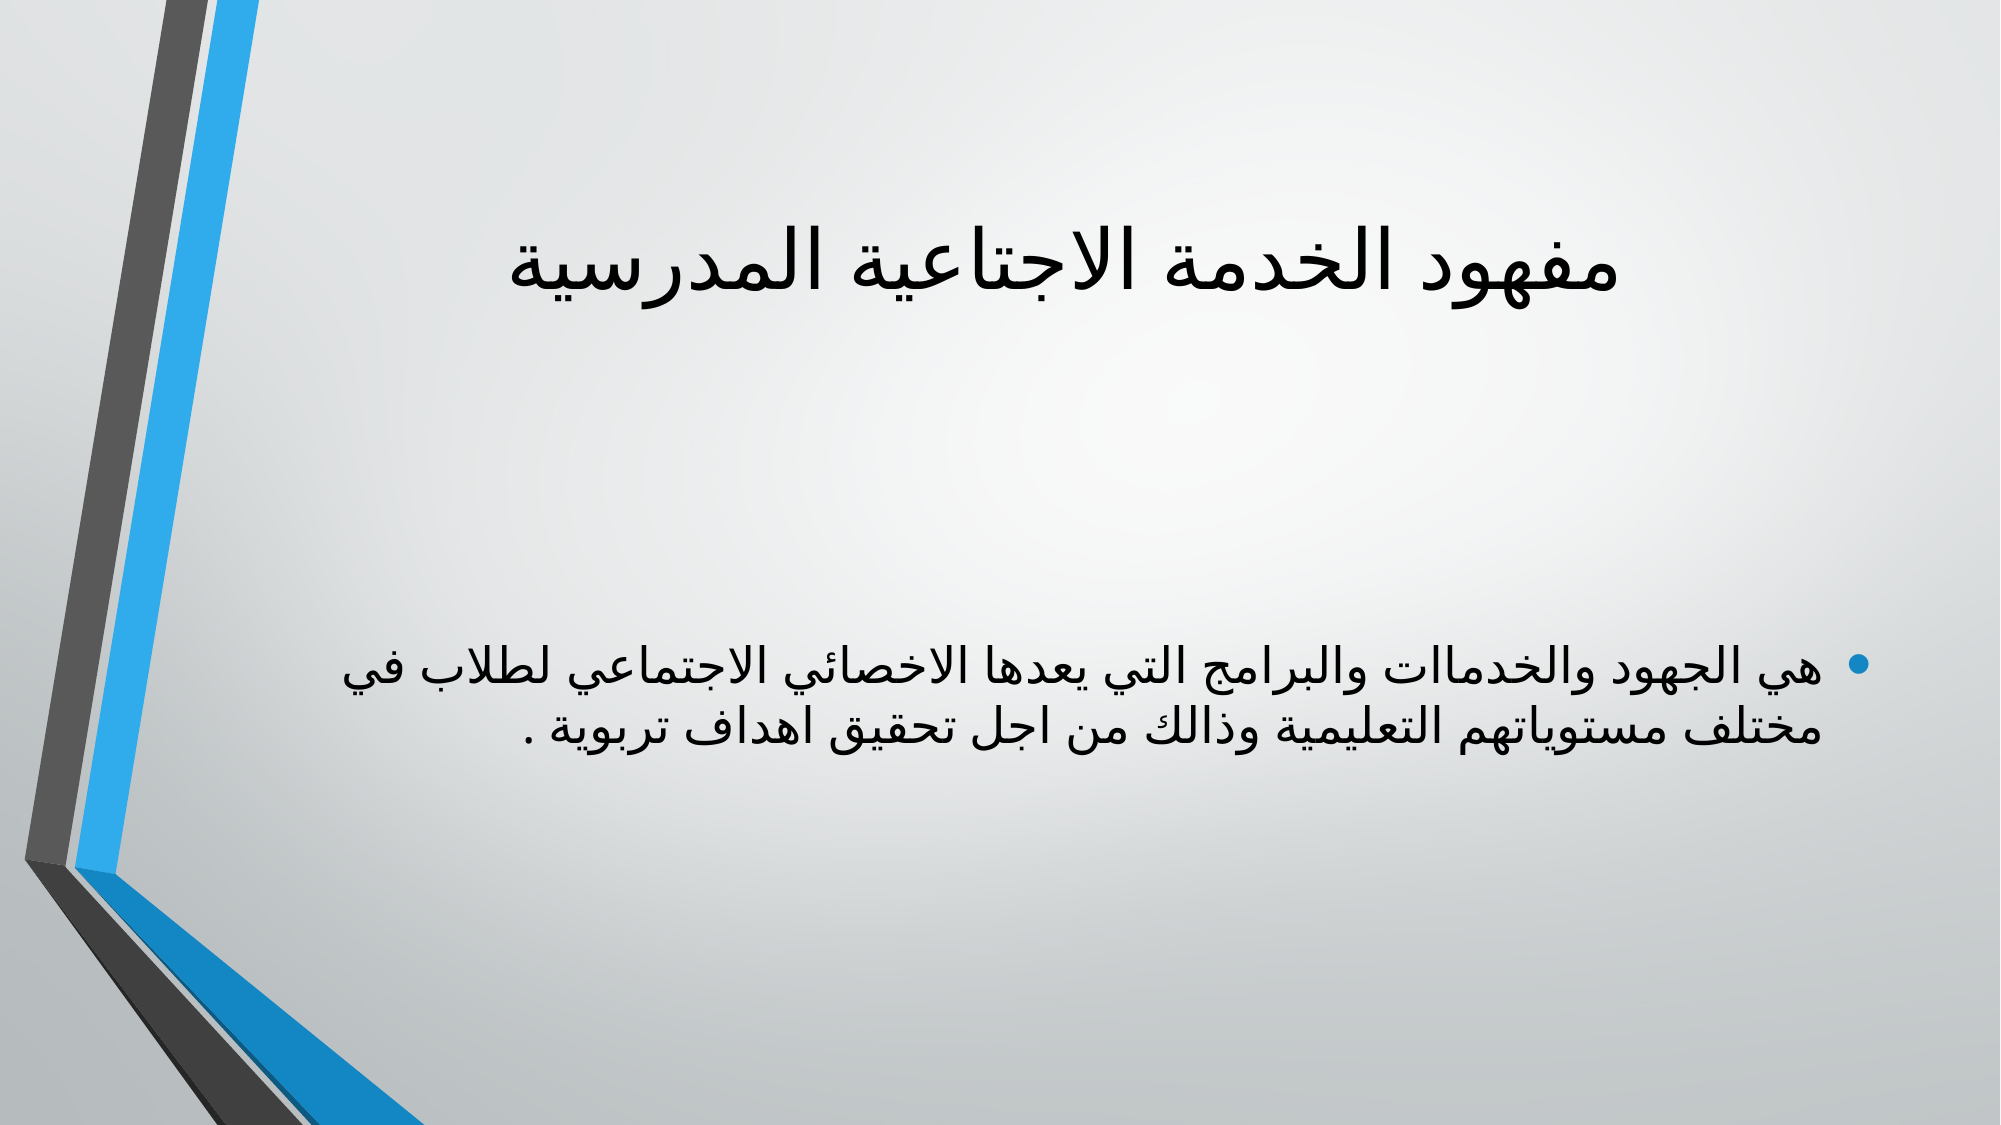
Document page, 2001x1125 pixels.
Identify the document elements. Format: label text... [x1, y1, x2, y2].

title مفهود الخدمة الاجتاعية المدرسية [243, 112, 1887, 400]
list هي الجهود والخدماات والبرامج التي يعدها الاخصائي الاجتماعي لطلاب في مختلف مستوياتهم التعليمية وذالك من اجل تحقيق اهداف تربوية . [243, 437, 1887, 950]
